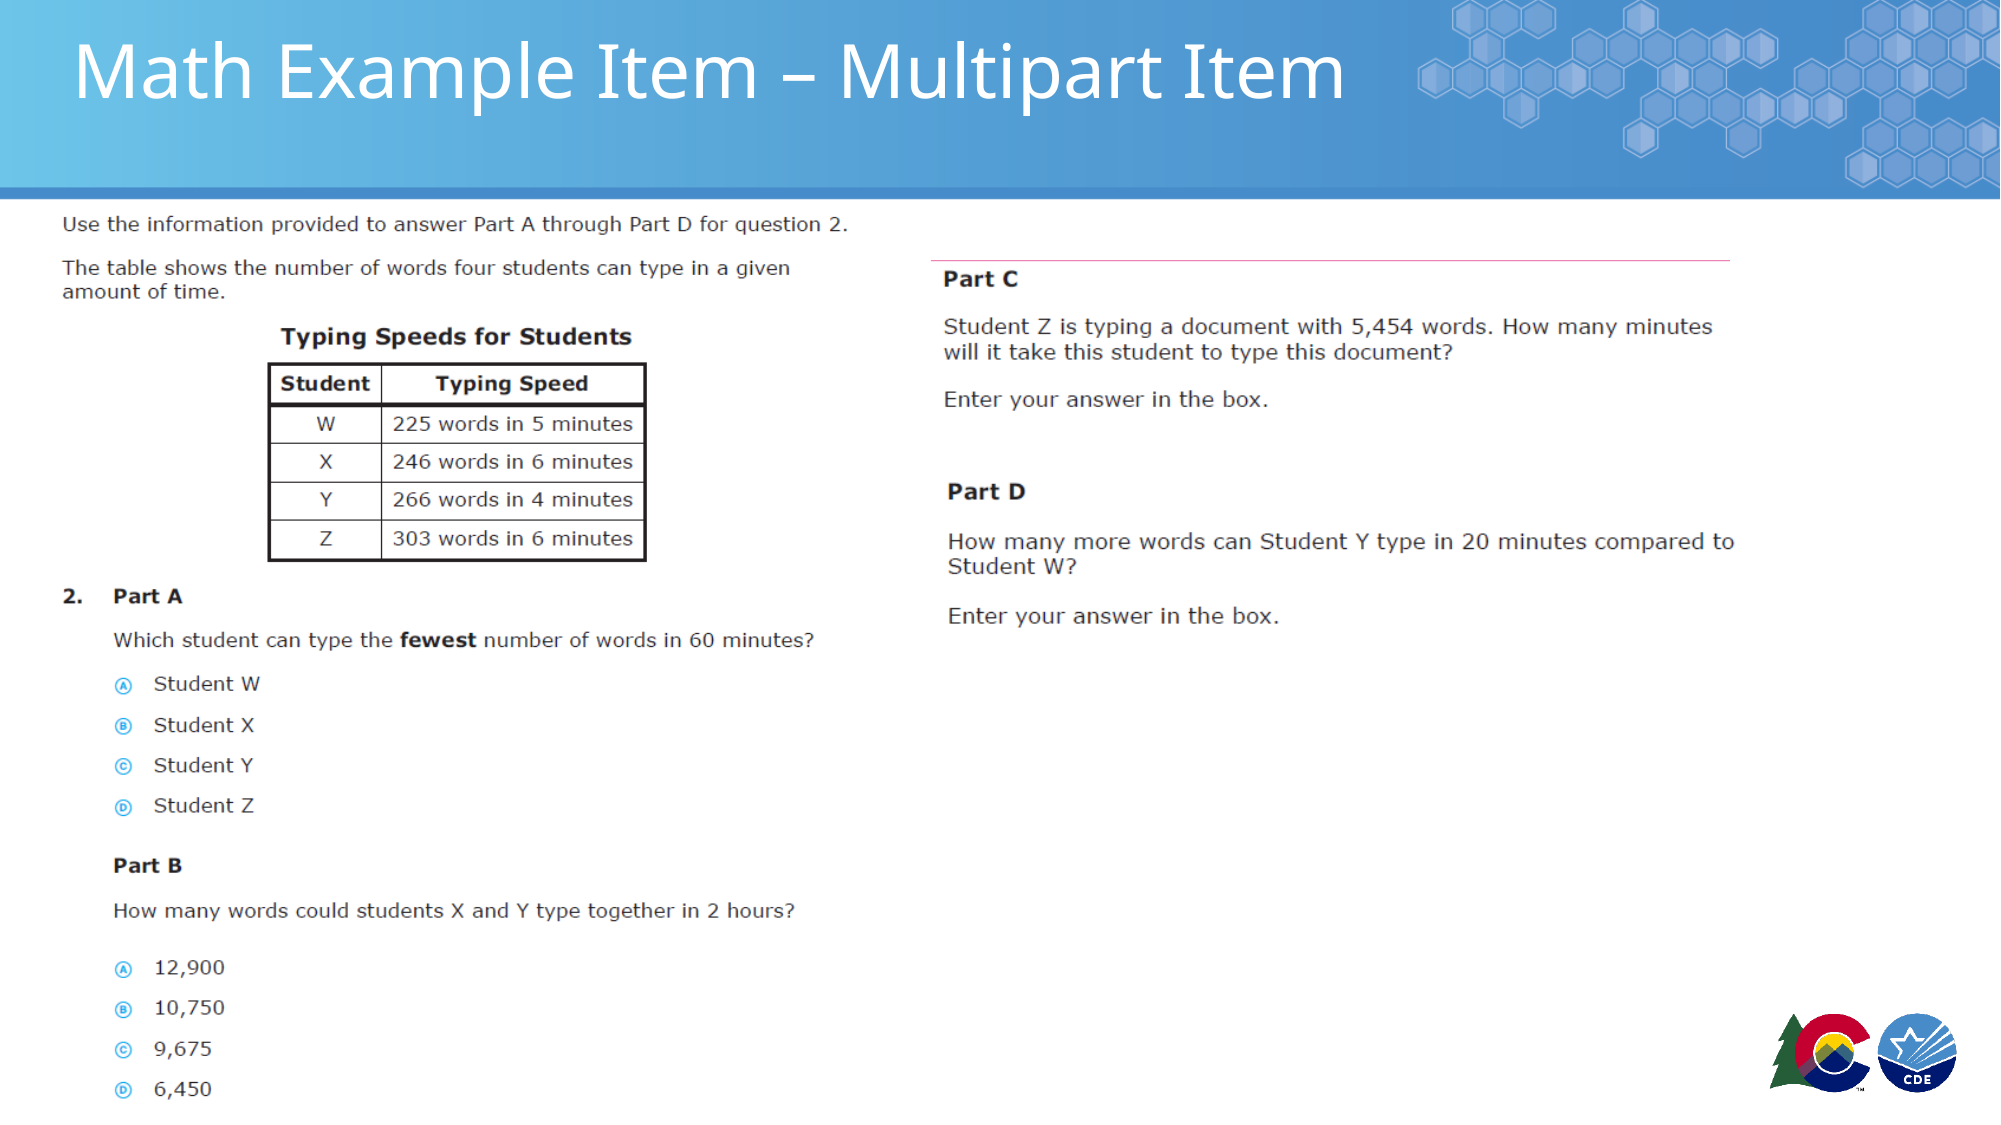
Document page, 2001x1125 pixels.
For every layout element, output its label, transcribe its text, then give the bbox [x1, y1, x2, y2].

title Math Example Item – Multipart Item [72, 33, 1396, 182]
picture [56, 210, 854, 1107]
picture [930, 260, 1730, 438]
picture [930, 467, 1758, 645]
picture [0, 0, 2000, 200]
picture [1768, 1012, 1957, 1093]
